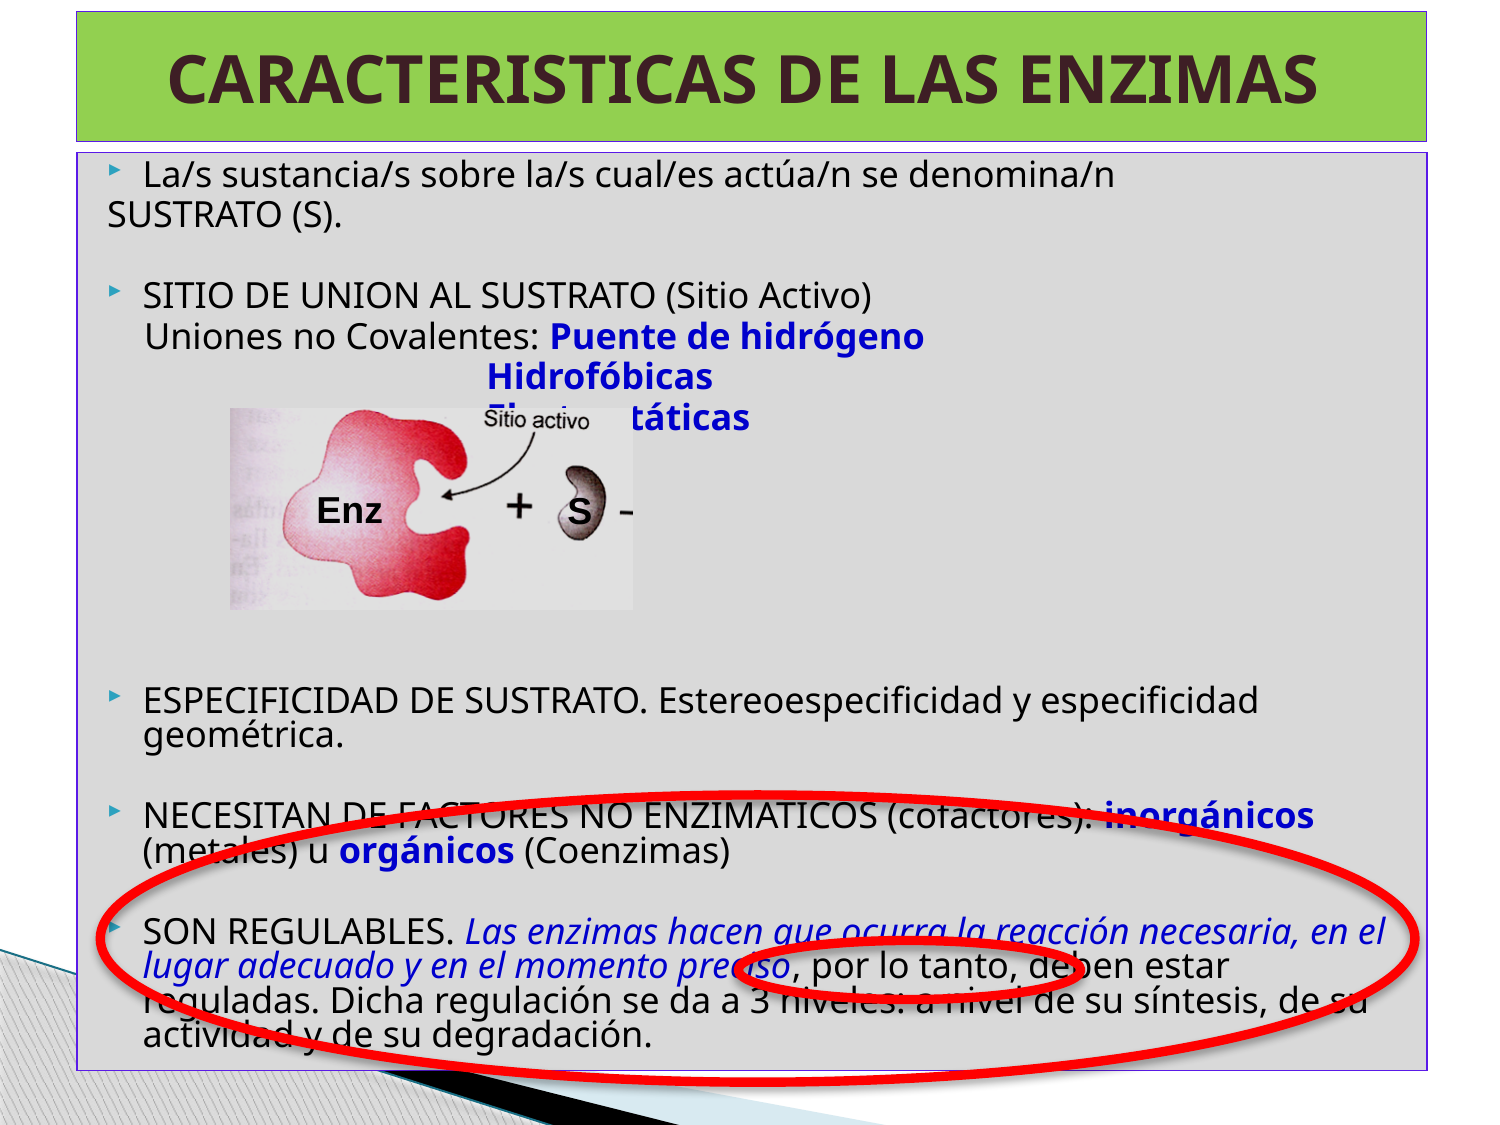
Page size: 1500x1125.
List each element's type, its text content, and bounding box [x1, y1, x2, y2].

text_box [99, 794, 1416, 1083]
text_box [229, 408, 633, 611]
list La/s sustancia/s sobre la/s cual/es actúa/n se denomina/n SUSTRATO (S). SITIO DE UNION AL SUSTRATO (Sitio Activo) Uniones no Covalentes: Puente de hidrógeno Hidrofóbicas Electrostáticas ESPECIFICIDAD DE SUSTRATO. Estereoespecificidad y especificidad geométrica. NECESITAN DE FACTORES NO ENZIMATICOS (cofactores): inorgánicos (metales) u orgánicos (Coenzimas) SON REGULABLES. Las enzimas hacen que ocurra la reacción necesaria, en el lugar adecuado y en el momento preciso, por lo tanto, deben estar reguladas. Dicha regulación se da a 3 niveles: a nivel de su síntesis, de su actividad y de su degradación. [76, 152, 1428, 1071]
text_box [737, 939, 1082, 1001]
title CARACTERISTICAS DE LAS ENZIMAS [76, 11, 1427, 142]
